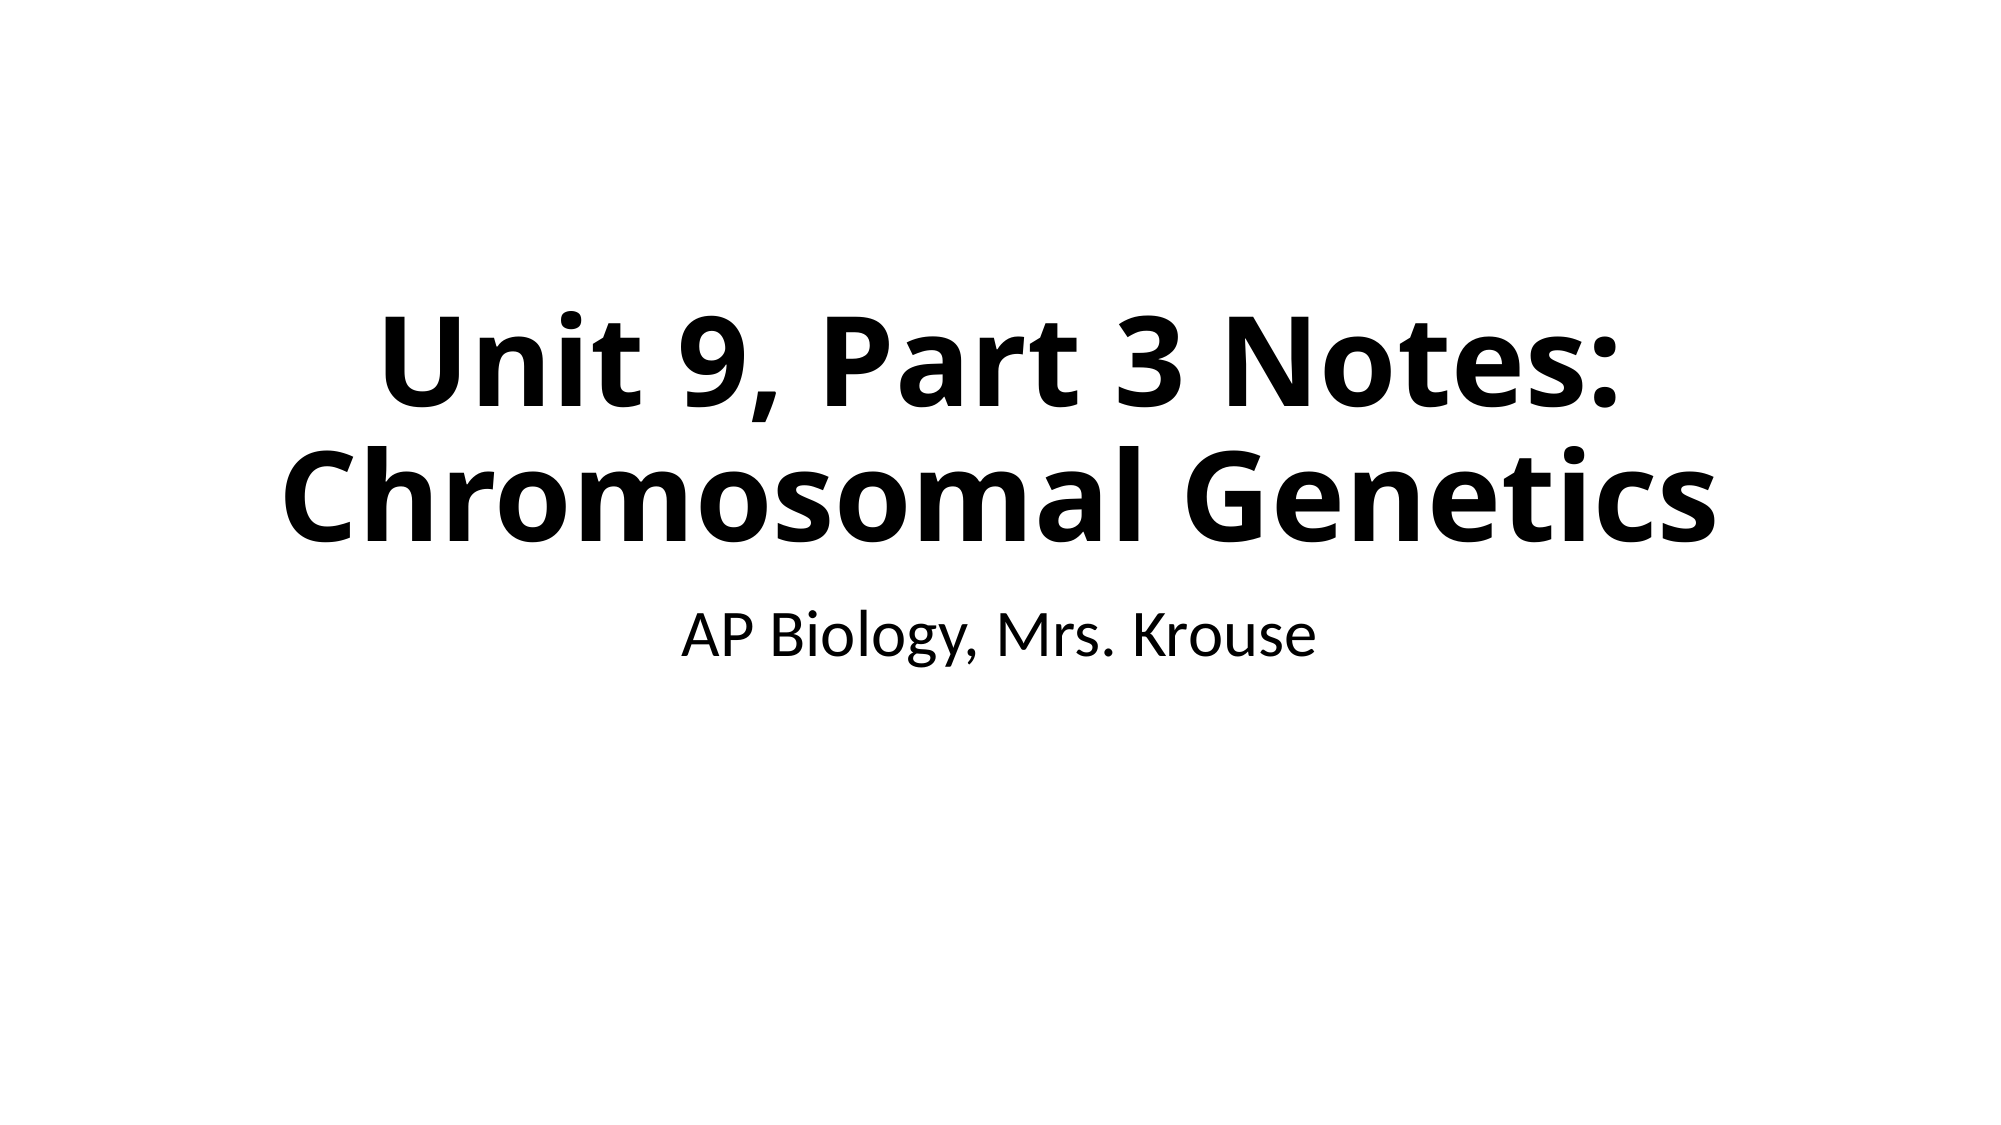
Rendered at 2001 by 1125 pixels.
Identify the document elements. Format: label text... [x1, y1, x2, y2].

subtitle AP Biology, Mrs. Krouse [249, 590, 1750, 863]
title Unit 9, Part 3 Notes: Chromosomal Genetics [249, 184, 1750, 576]
